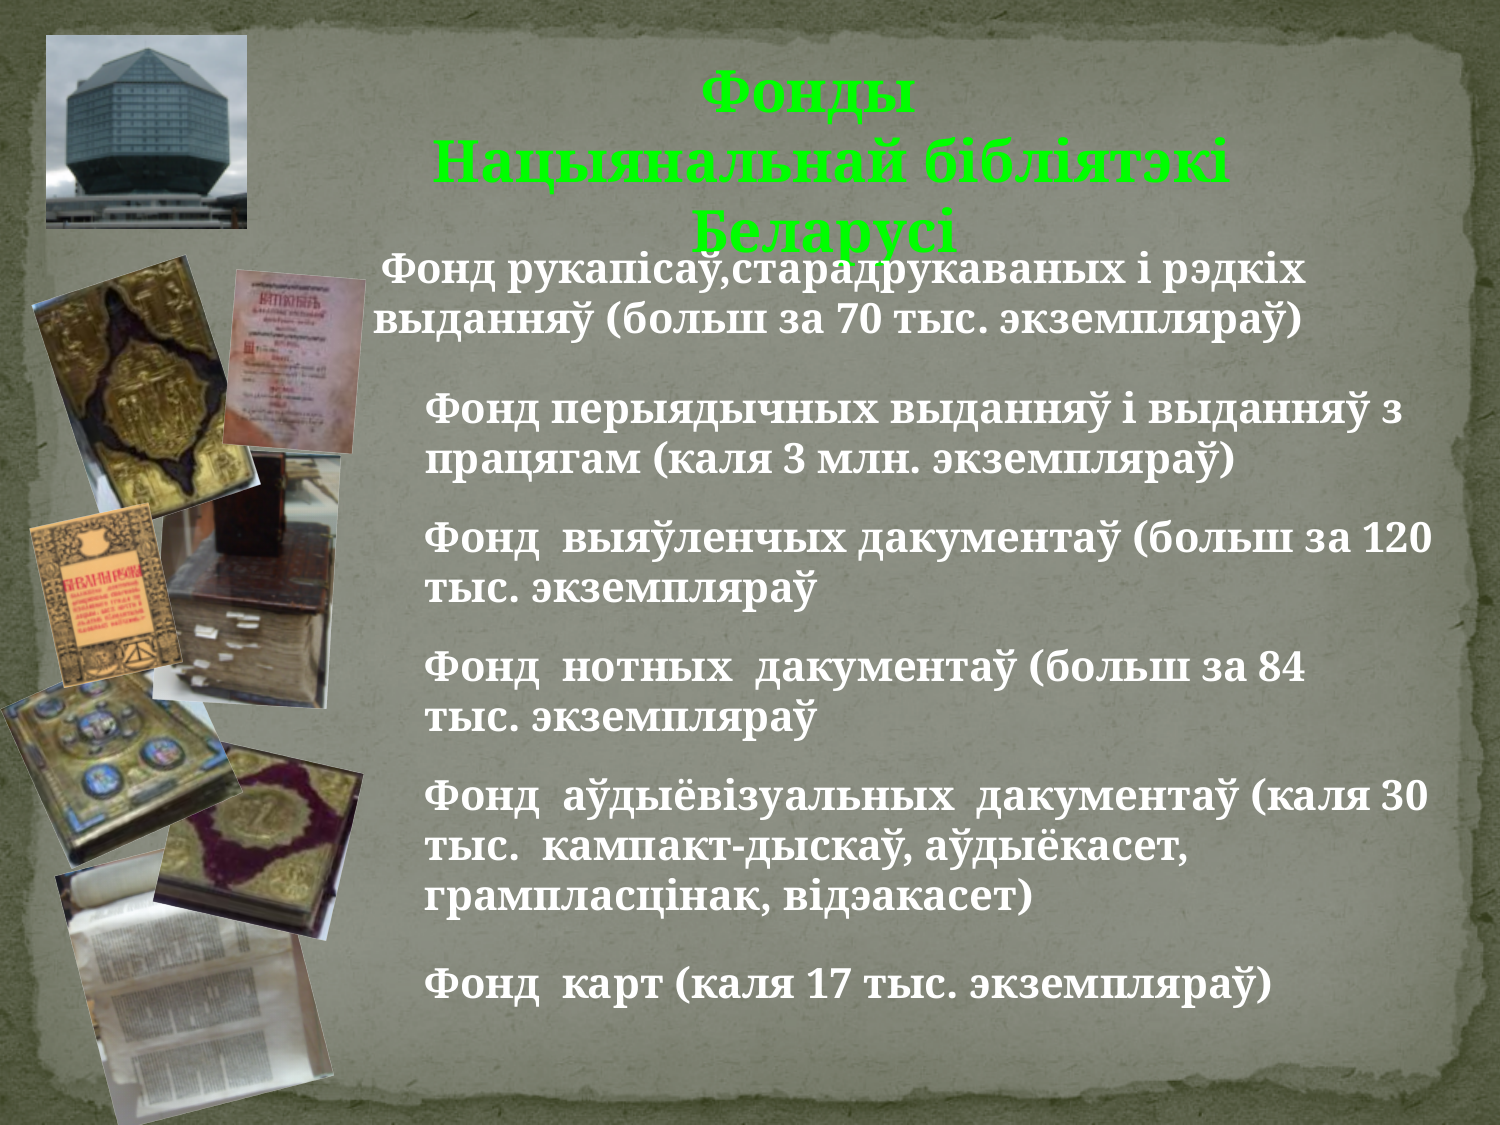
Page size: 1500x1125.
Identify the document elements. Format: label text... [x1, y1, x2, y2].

text_box Фонд нотных дакументаў (больш за 84 тыс. экземпляраў [410, 632, 1418, 748]
text_box Фонд карт (каля 17 тыс. экземпляраў) [410, 949, 1360, 1014]
text_box Фонд аўдыёвізуальных дакументаў (каля 30 тыс. кампакт-дыскаў, аўдыёкасет, грампласцінак, відэакасет) [410, 761, 1465, 927]
picture [46, 35, 247, 229]
text_box Фонд перыядычных выданняў і выданняў з працягам (каля 3 млн. экземпляраў) [410, 374, 1442, 490]
text_box Фонд рукапісаў,старадрукаваных і рэдкіх выданняў (больш за 70 тыс. экземпляраў) [351, 234, 1336, 350]
picture [1, 256, 365, 1125]
text_box Фонд выяўленчых дакументаў (больш за 120 тыс. экземпляраў [410, 503, 1465, 619]
text_box Фонды Нацыянальнай бібліятэкі Беларусі [281, 46, 1383, 272]
